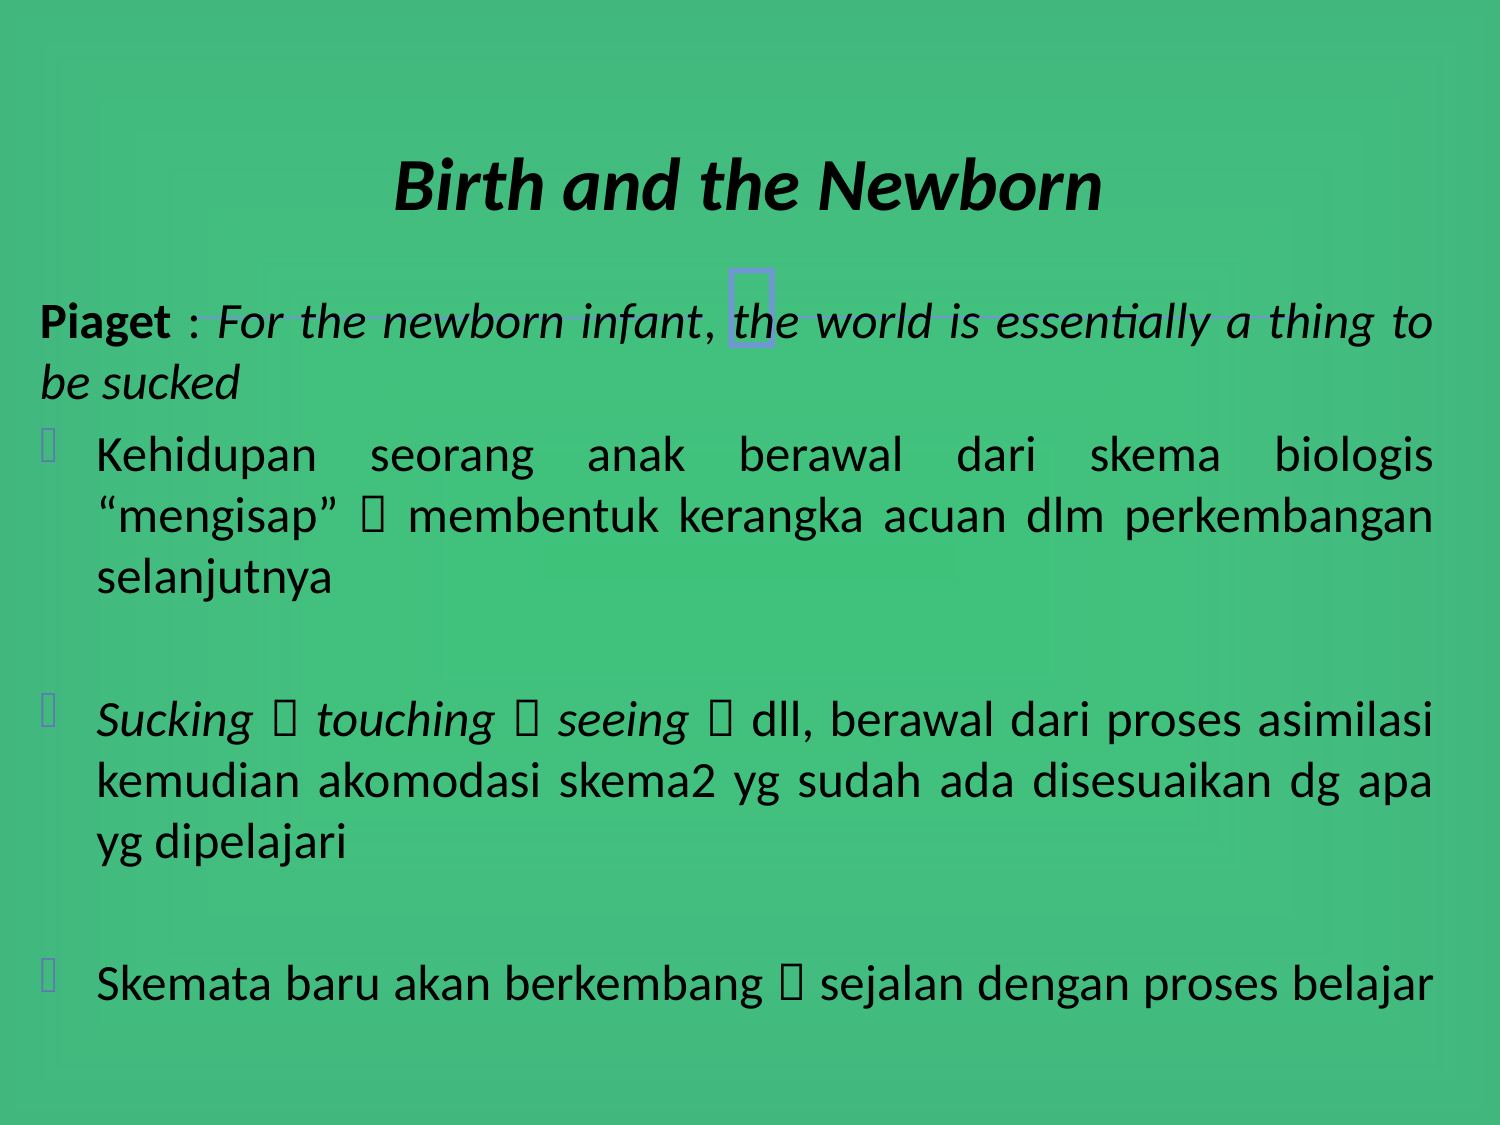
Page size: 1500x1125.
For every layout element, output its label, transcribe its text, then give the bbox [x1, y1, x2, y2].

title Birth and the Newborn [112, 93, 1386, 267]
list Piaget : For the newborn infant, the world is essentially a thing to be sucked Kehidupan seorang anak berawal dari skema biologis “mengisap”  membentuk kerangka acuan dlm perkembangan selanjutnya Sucking  touching  seeing  dll, berawal dari proses asimilasi kemudian akomodasi skema2 yg sudah ada disesuaikan dg apa yg dipelajari Skemata baru akan berkembang  sejalan dengan proses belajar [24, 280, 1450, 1088]
